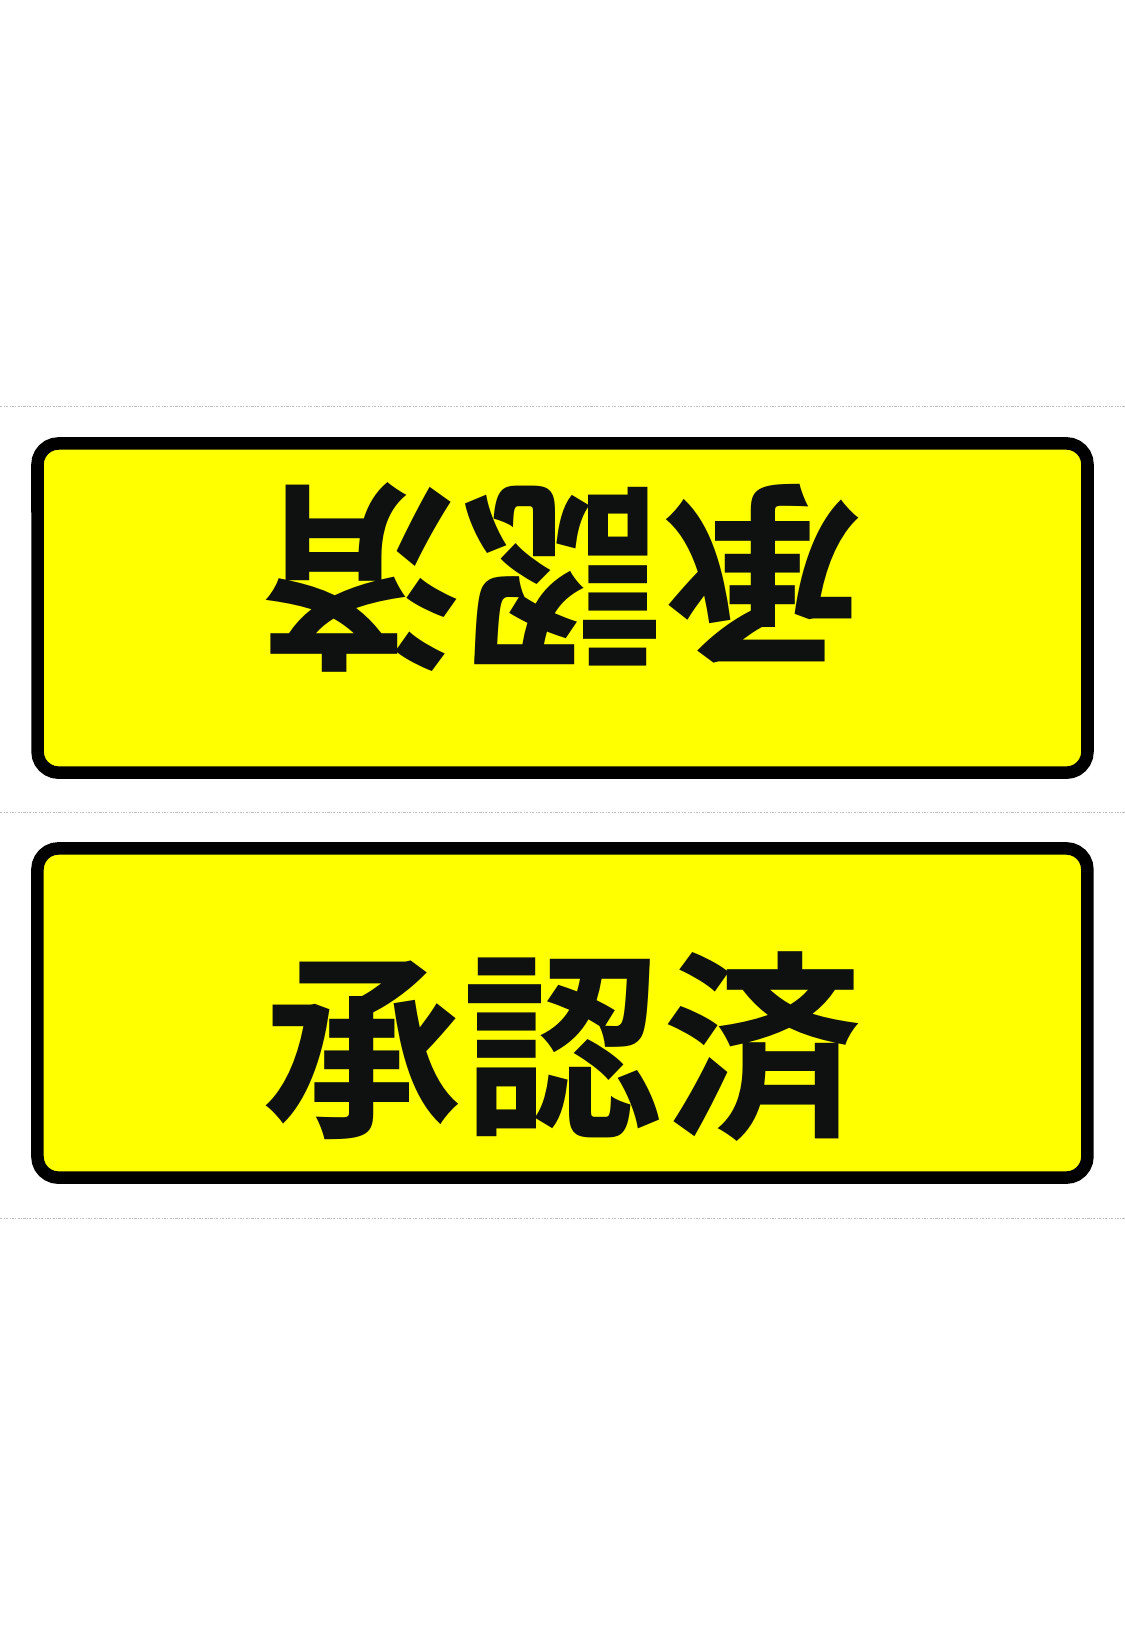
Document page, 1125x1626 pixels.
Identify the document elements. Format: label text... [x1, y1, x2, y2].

text_box 承認済 [247, 914, 878, 1170]
text_box [36, 442, 1089, 774]
text_box 承認済 [247, 454, 878, 710]
text_box [36, 847, 1089, 1179]
